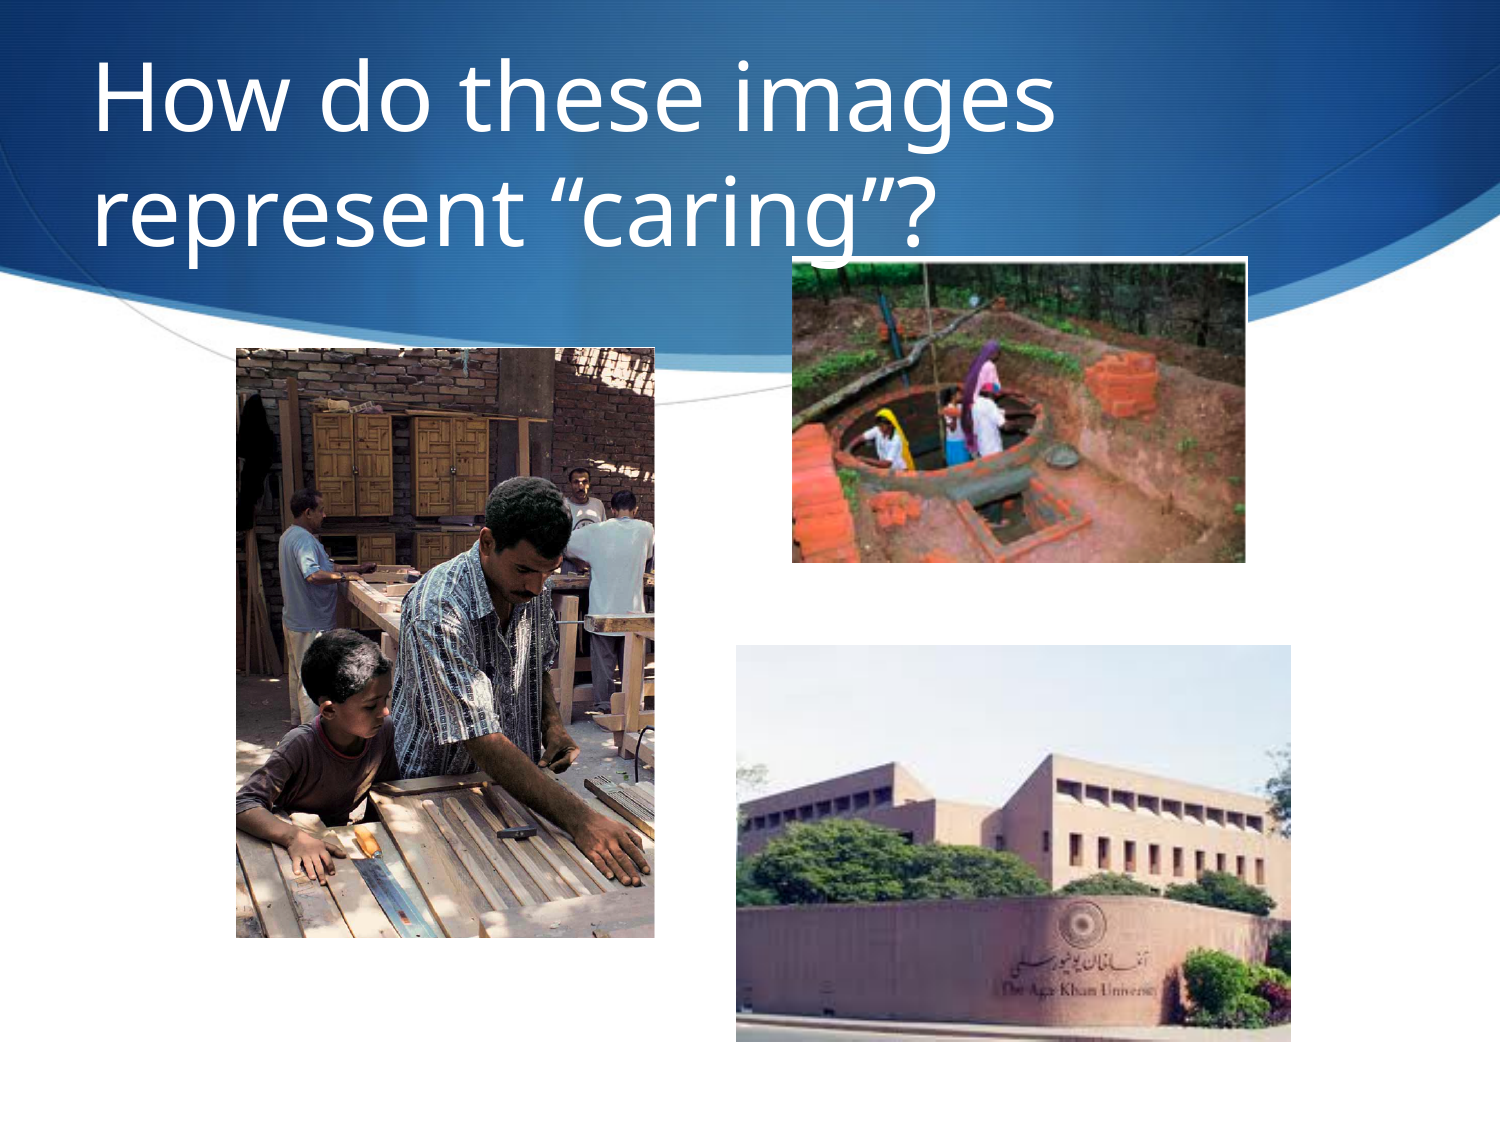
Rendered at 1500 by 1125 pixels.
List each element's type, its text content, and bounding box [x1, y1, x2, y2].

picture [0, 0, 1500, 1125]
title How do these images represent “caring”? [75, 56, 1425, 245]
